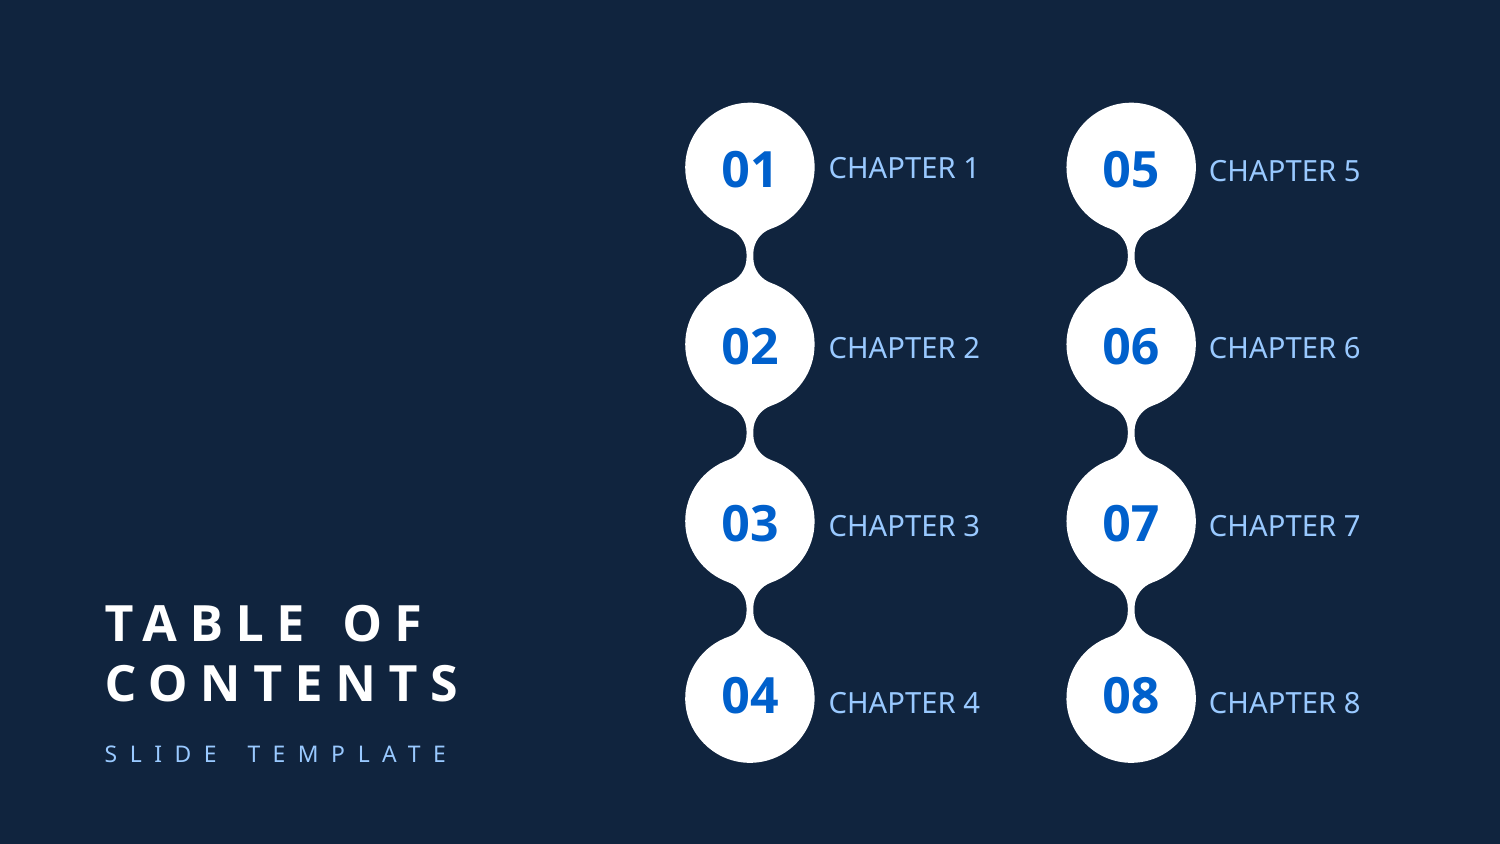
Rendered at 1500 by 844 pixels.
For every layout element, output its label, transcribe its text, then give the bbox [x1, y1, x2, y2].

text_box 03 [705, 483, 796, 559]
text_box 05 [1085, 130, 1176, 205]
text_box CHAPTER 3 [828, 507, 1025, 543]
text_box 06 [1085, 306, 1176, 382]
text_box 01 [705, 130, 796, 205]
text_box 07 [1085, 483, 1176, 559]
text_box CHAPTER 6 [1208, 329, 1405, 365]
text_box CHAPTER 4 [828, 684, 1025, 720]
text_box CHAPTER 7 [1208, 507, 1405, 543]
text_box [1066, 102, 1196, 763]
text_box SLIDE TEMPLATE [89, 731, 491, 775]
text_box 08 [1085, 656, 1176, 731]
text_box 04 [705, 656, 796, 731]
text_box [685, 102, 815, 763]
text_box CHAPTER 2 [828, 329, 1025, 365]
text_box CHAPTER 1 [828, 149, 1025, 185]
text_box CHAPTER 5 [1208, 152, 1405, 188]
list TABLE OF CONTENTS [89, 584, 624, 710]
text_box 02 [705, 306, 796, 382]
text_box CHAPTER 8 [1208, 684, 1405, 720]
